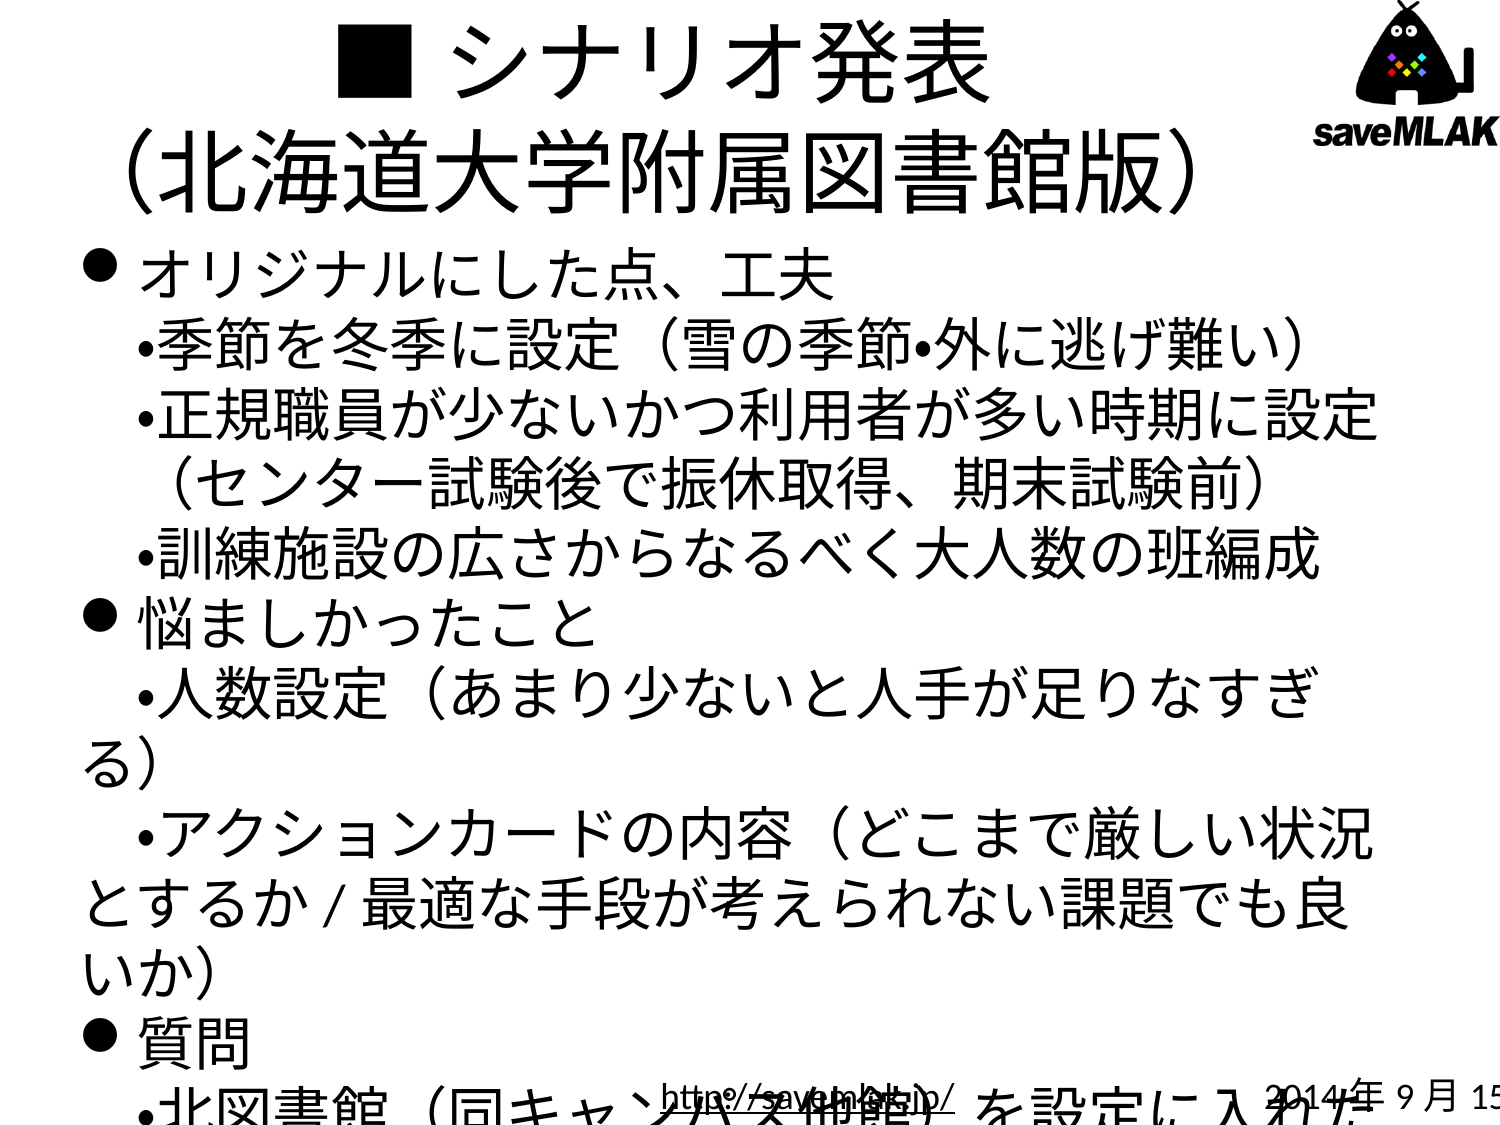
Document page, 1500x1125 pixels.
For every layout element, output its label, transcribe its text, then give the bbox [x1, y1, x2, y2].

picture [1313, 0, 1500, 146]
title ■シナリオ発表 （北海道大学附属図書館版） [42, 7, 1281, 223]
text_box http://savemlak.jp/ 2014年9月15日 [1423, 1064, 1500, 1125]
text_box オリジナルにした点、工夫 ・季節を冬季に設定（雪の季節・外に逃げ難い） ・正規職員が少ないかつ利用者が多い時期に設定 （センター試験後で振休取得、期末試験前） ・訓練施設の広さからなるべく大人数の班編成 悩ましかったこと ・人数設定（あまり少ないと人手が足りなすぎる） ・アクションカードの内容（どこまで厳しい状況とするか/最適な手段が考えられない課題でも良いか） 質問 ・北図書館（同キャンパス他館）を設定に入れた方がよいか [63, 230, 1423, 1125]
